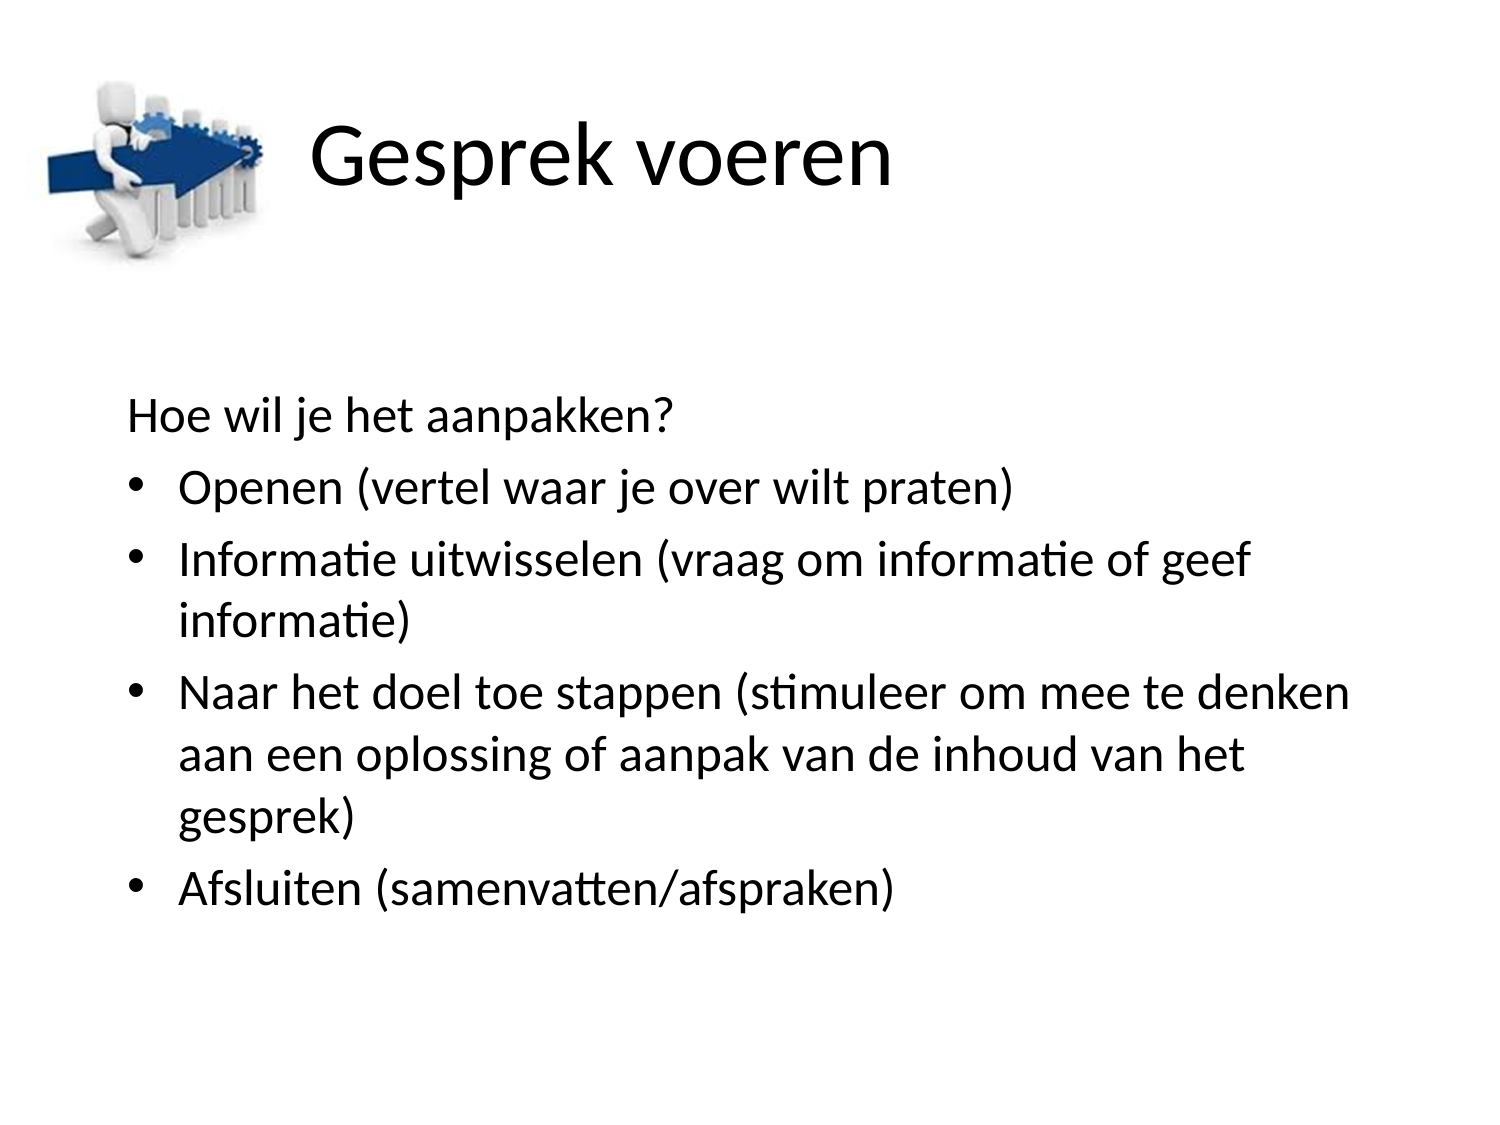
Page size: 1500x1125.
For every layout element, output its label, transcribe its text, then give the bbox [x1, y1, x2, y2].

picture [0, 67, 310, 282]
title Gesprek voeren [289, 54, 916, 244]
list Hoe wil je het aanpakken? Openen (vertel waar je over wilt praten) Informatie uitwisselen (vraag om informatie of geef informatie) Naar het doel toe stappen (stimuleer om mee te denken aan een oplossing of aanpak van de inhoud van het gesprek) Afsluiten (samenvatten/afspraken) [112, 373, 1425, 929]
